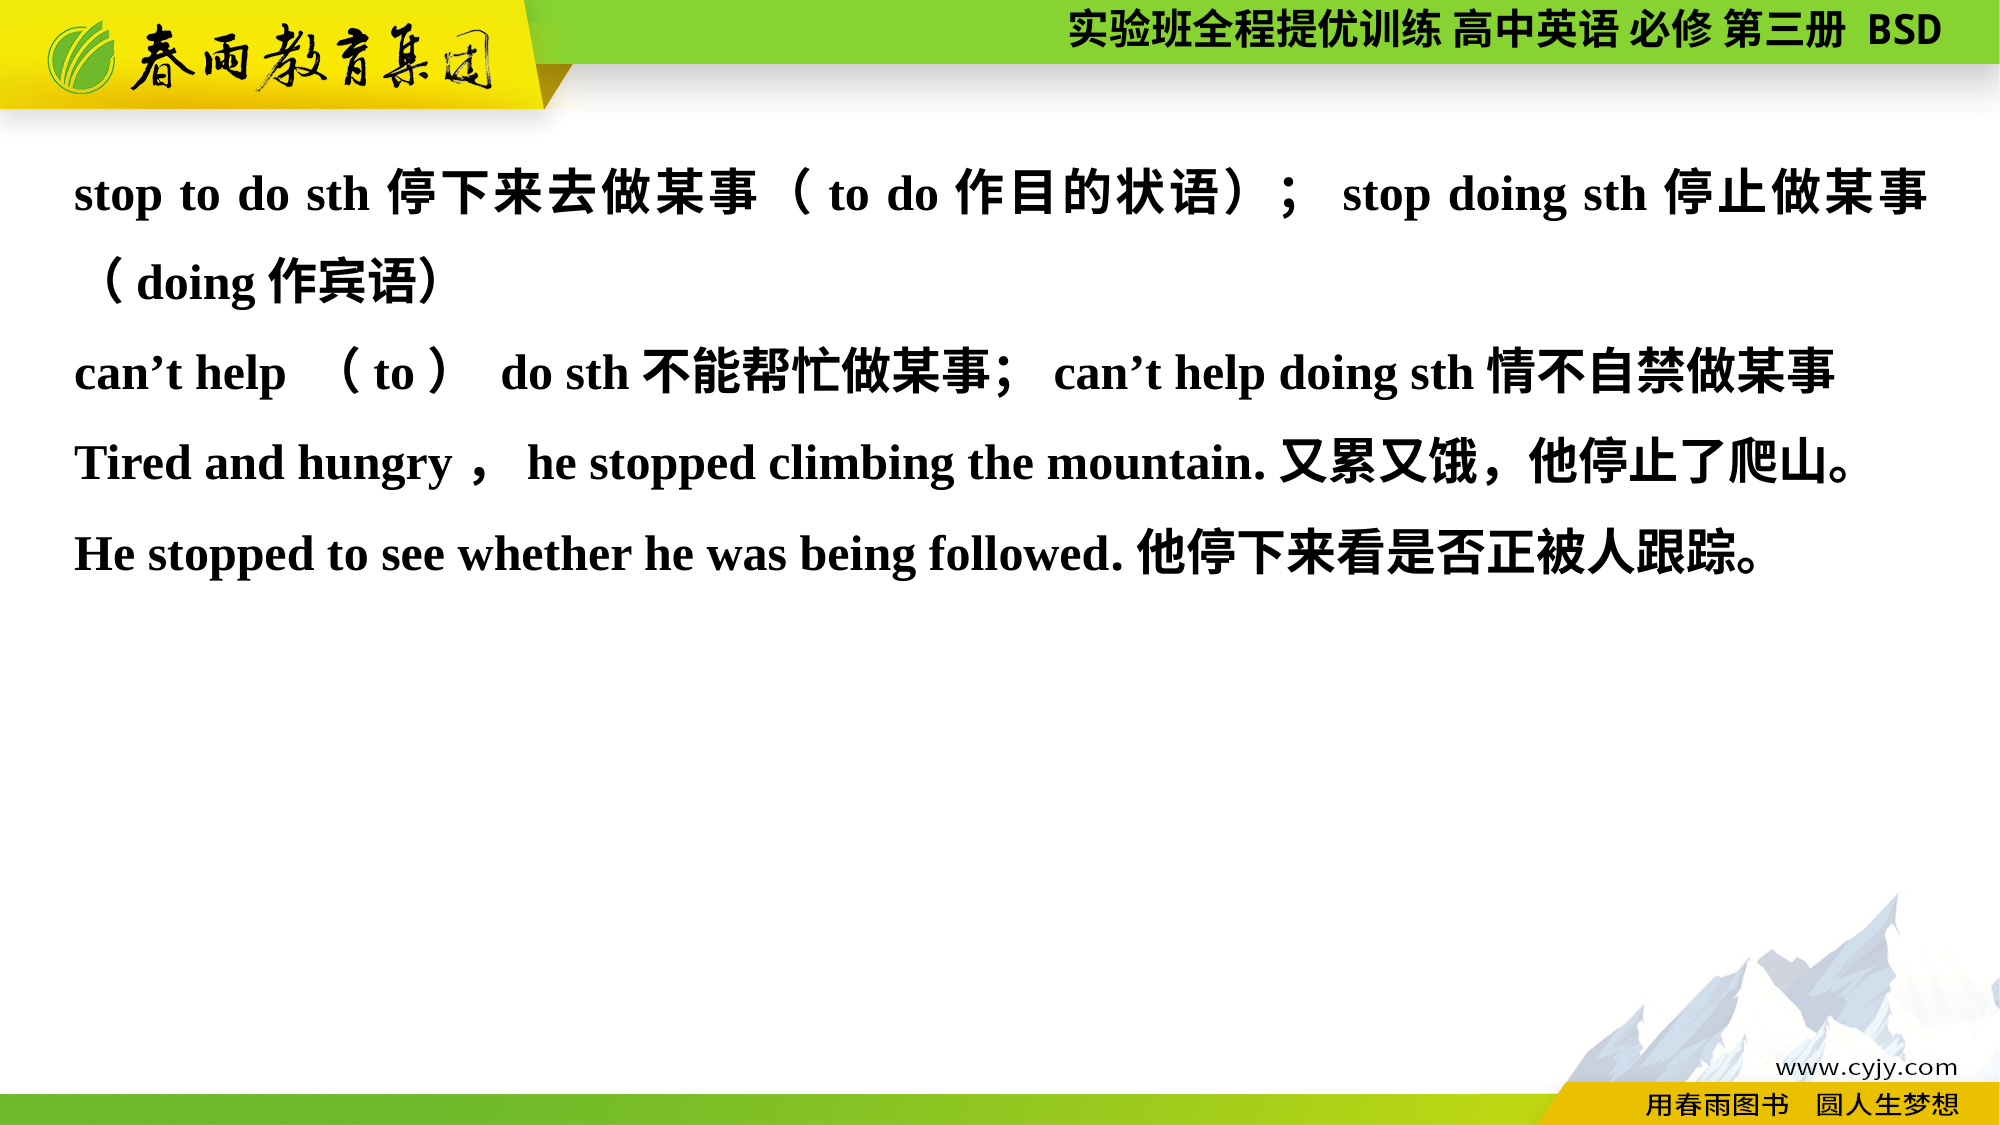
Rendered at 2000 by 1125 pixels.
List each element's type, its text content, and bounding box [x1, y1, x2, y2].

picture [0, 0, 2000, 1125]
list stop to do sth停下来去做某事（to do作目的状语）；stop doing sth停止做某事（doing作宾语） can’t help （to） do sth不能帮忙做某事；can’t help doing sth情不自禁做某事 Tired and hungry，he stopped climbing the mountain.又累又饿，他停止了爬山。 He stopped to see whether he was being followed.他停下来看是否正被人跟踪。 [59, 122, 1944, 581]
